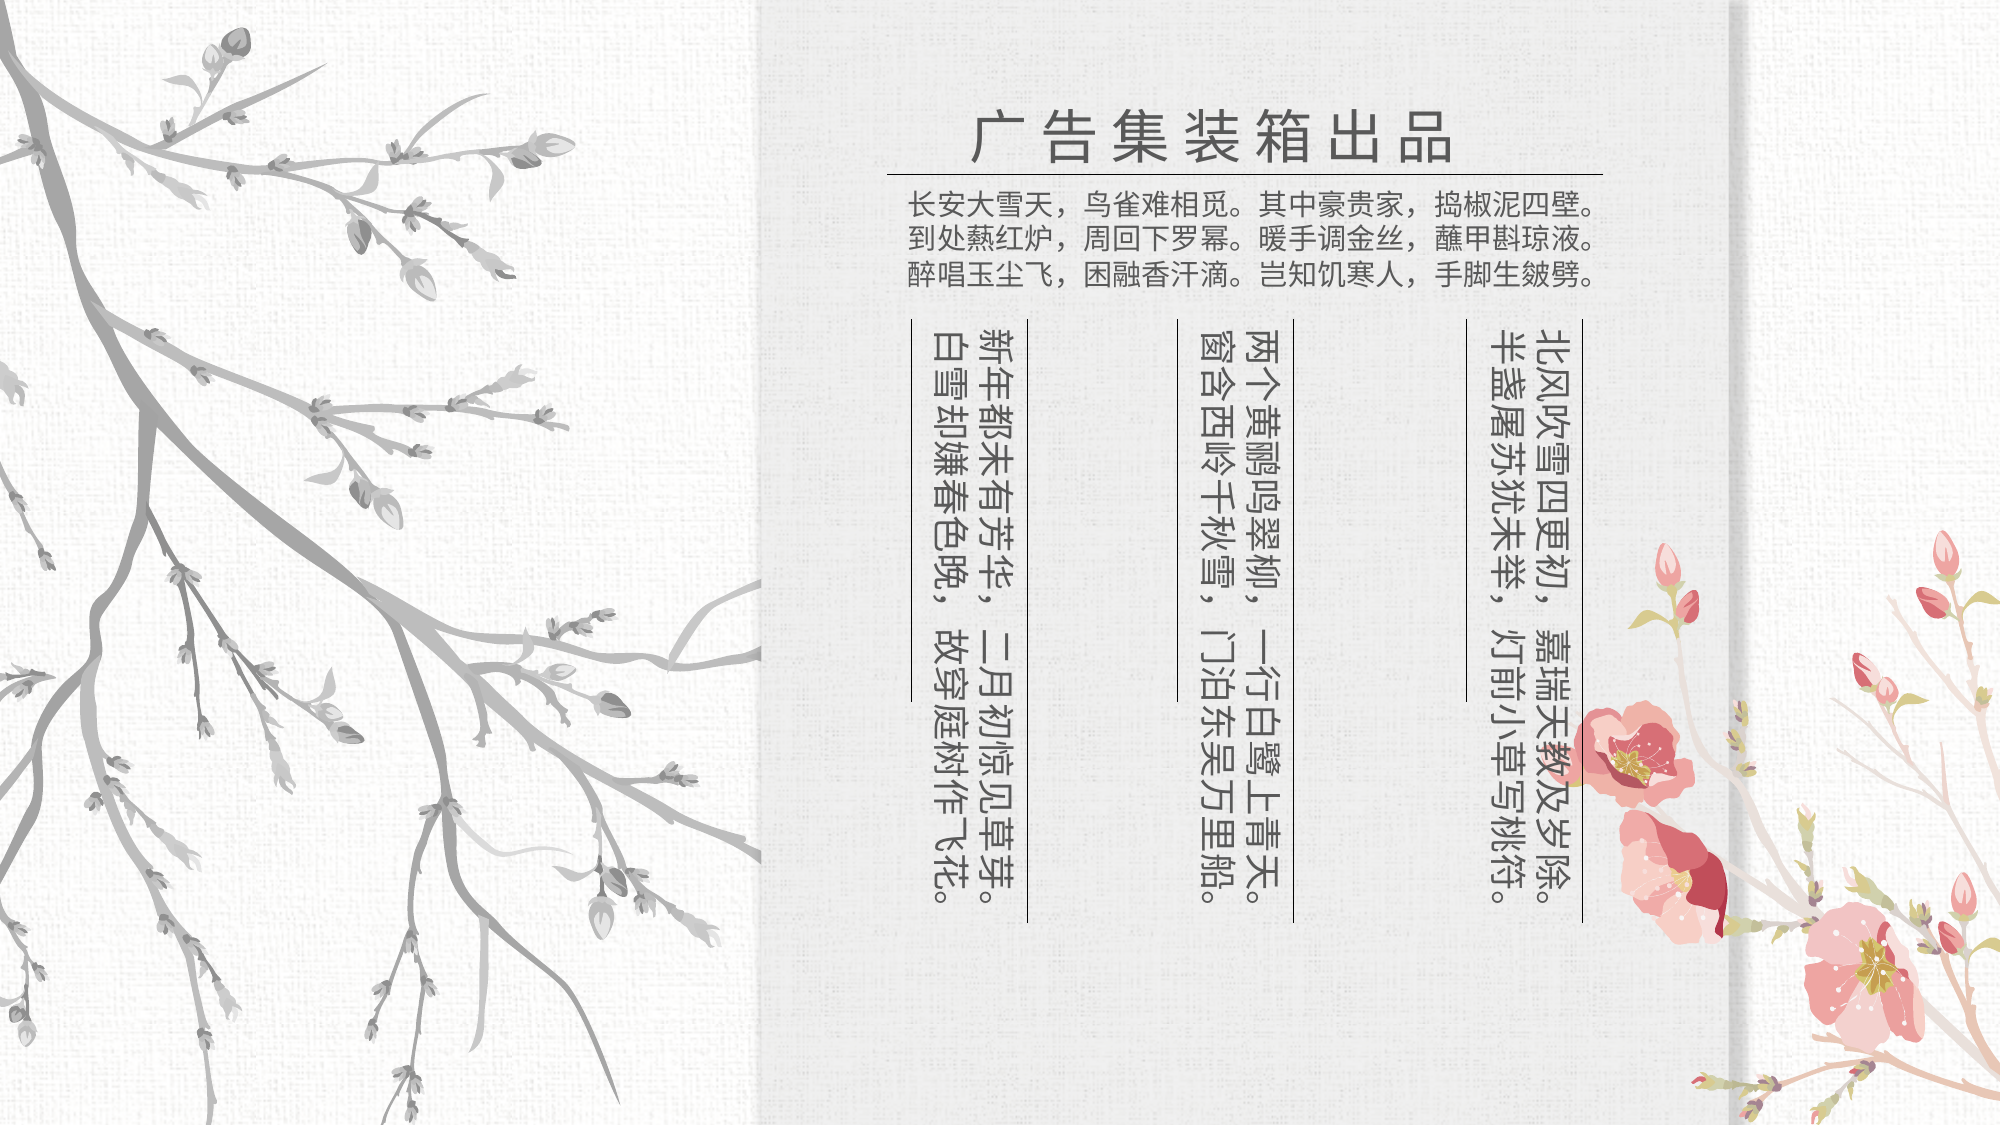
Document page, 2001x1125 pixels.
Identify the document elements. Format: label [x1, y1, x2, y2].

text_box [1177, 319, 1294, 924]
picture [1540, 529, 2000, 1125]
text_box [1466, 319, 1583, 924]
text_box [911, 319, 1028, 924]
text_box [761, 0, 1729, 1125]
picture [10, 0, 761, 1125]
